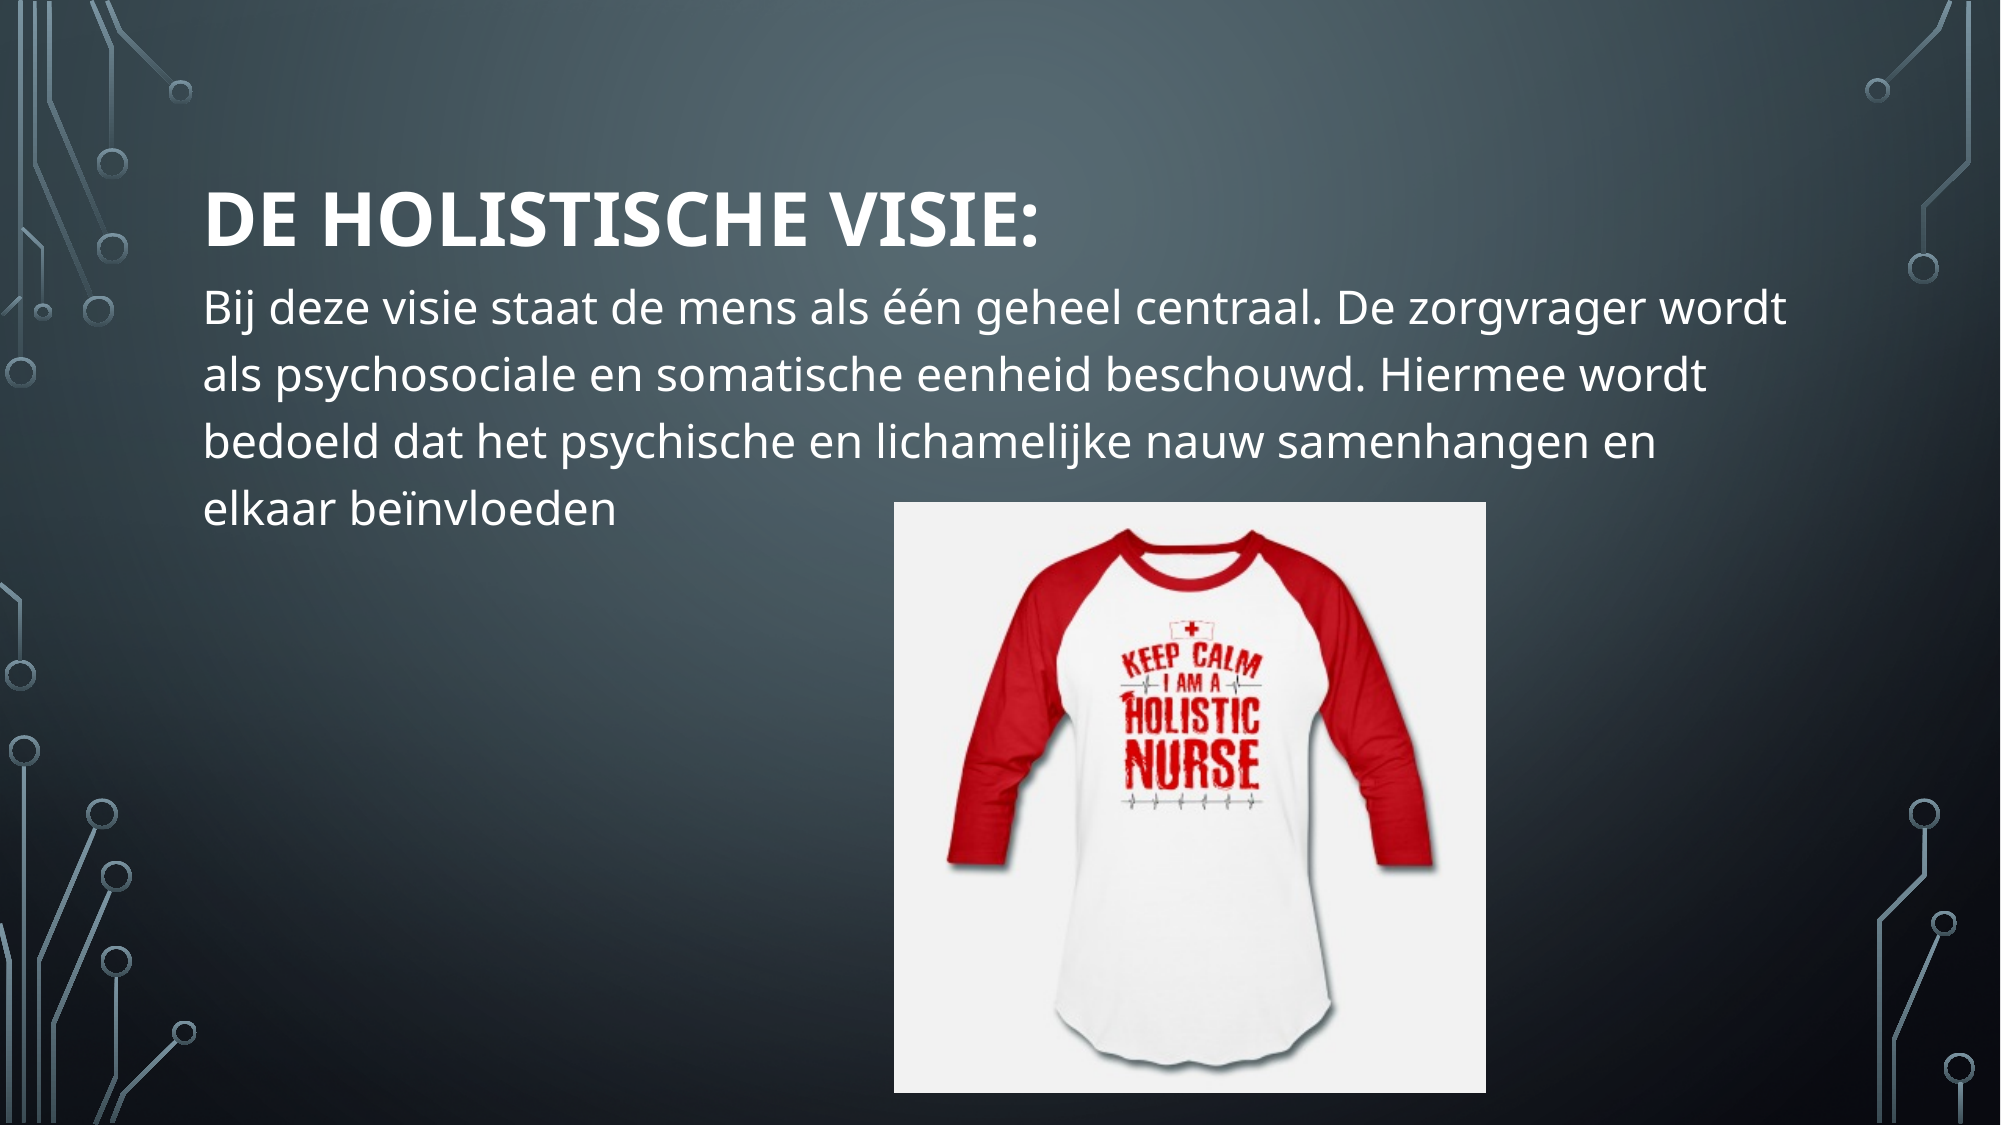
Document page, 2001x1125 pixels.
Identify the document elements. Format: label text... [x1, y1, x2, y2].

picture [894, 502, 1486, 1094]
title dE HOLISTISCHE VISIE: [187, 101, 1813, 259]
list Bij deze visie staat de mens als één geheel centraal. De zorgvrager wordt als psychosociale en somatische eenheid beschouwd. Hiermee wordt bedoeld dat het psychische en lichamelijke nauw samenhangen en elkaar beïnvloeden [187, 259, 1813, 544]
